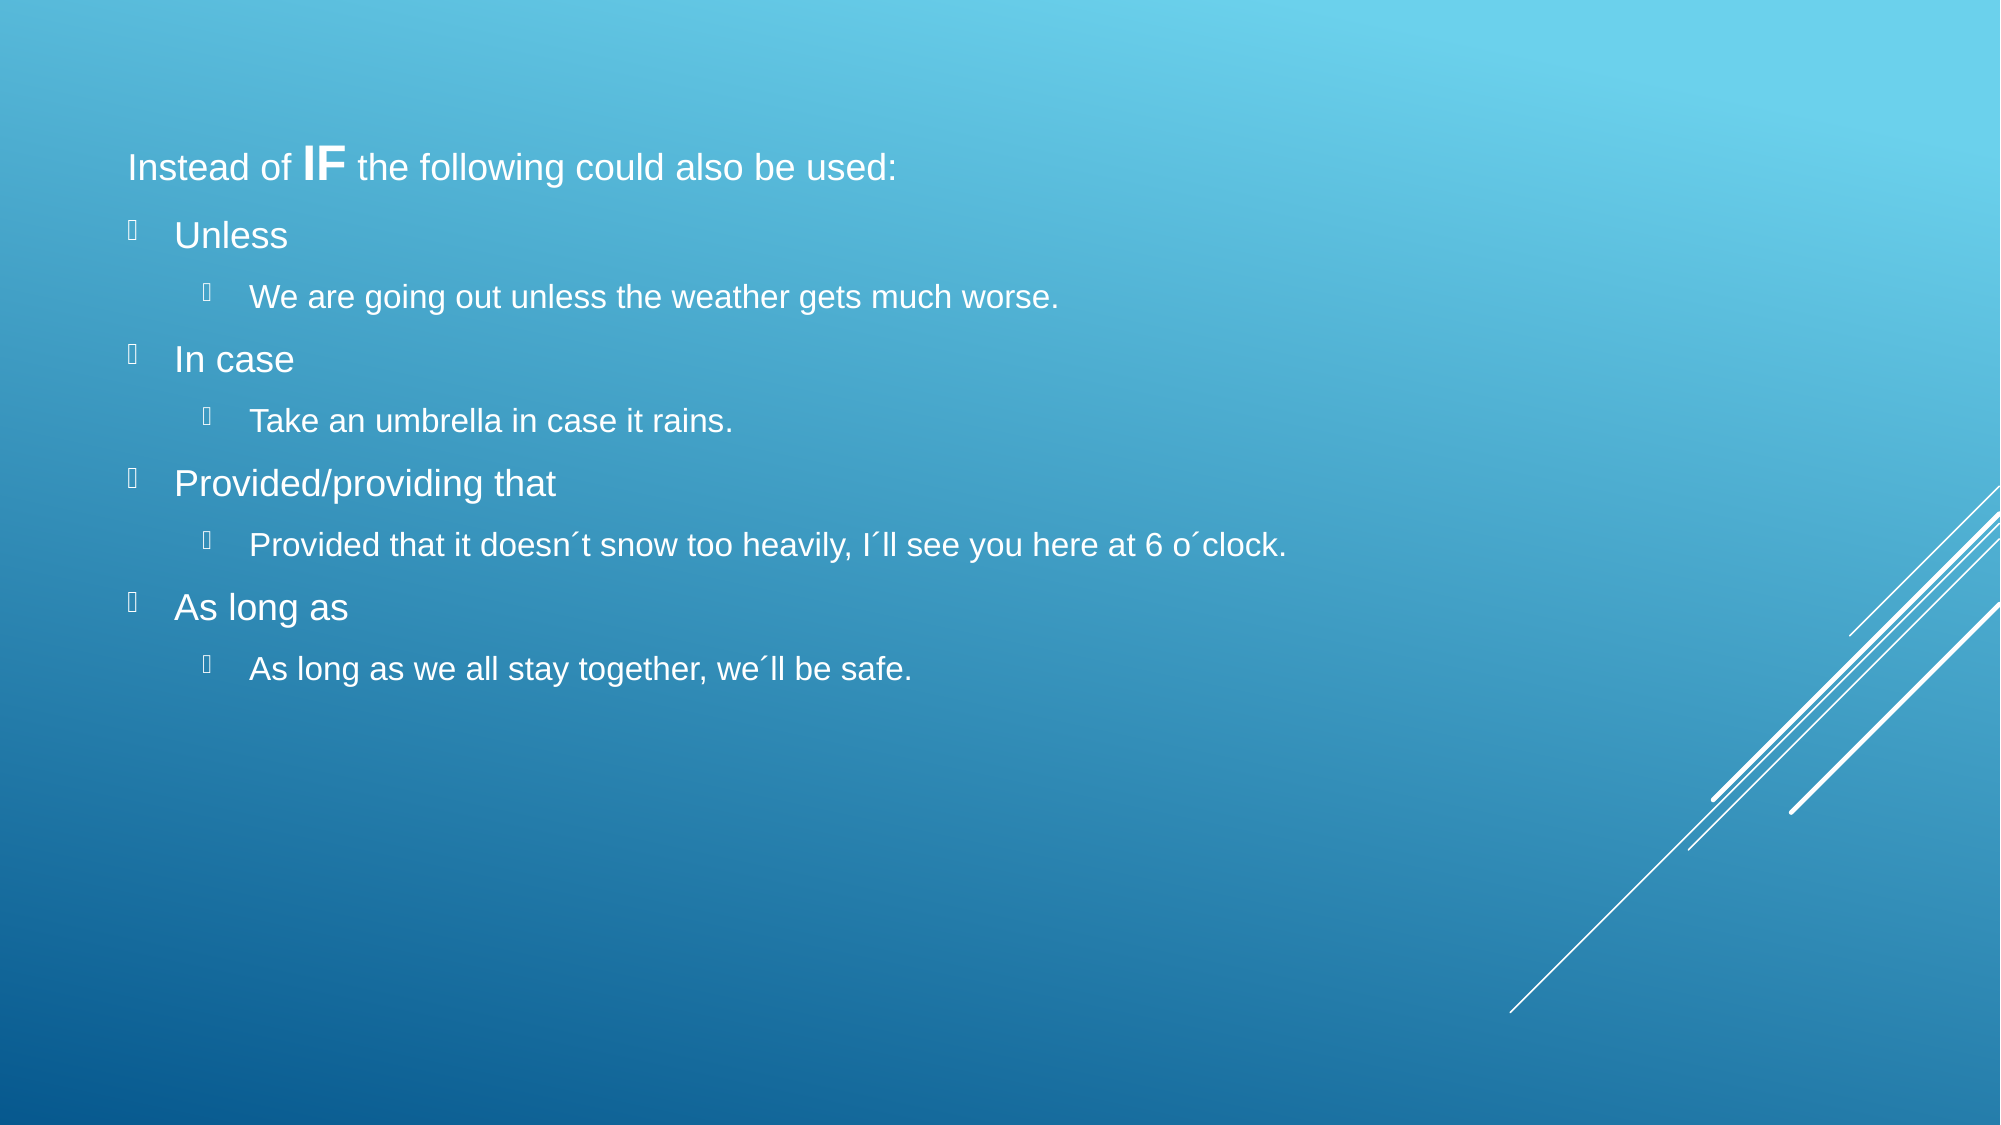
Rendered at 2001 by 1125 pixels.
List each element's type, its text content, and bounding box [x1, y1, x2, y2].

list Instead of IF the following could also be used: Unless We are going out unless the weather gets much worse. In case Take an umbrella in case it rains. Provided/providing that Provided that it doesn´t snow too heavily, I´ll see you here at 6 o´clock. As long as As long as we all stay together, we´ll be safe. [112, 112, 1557, 777]
